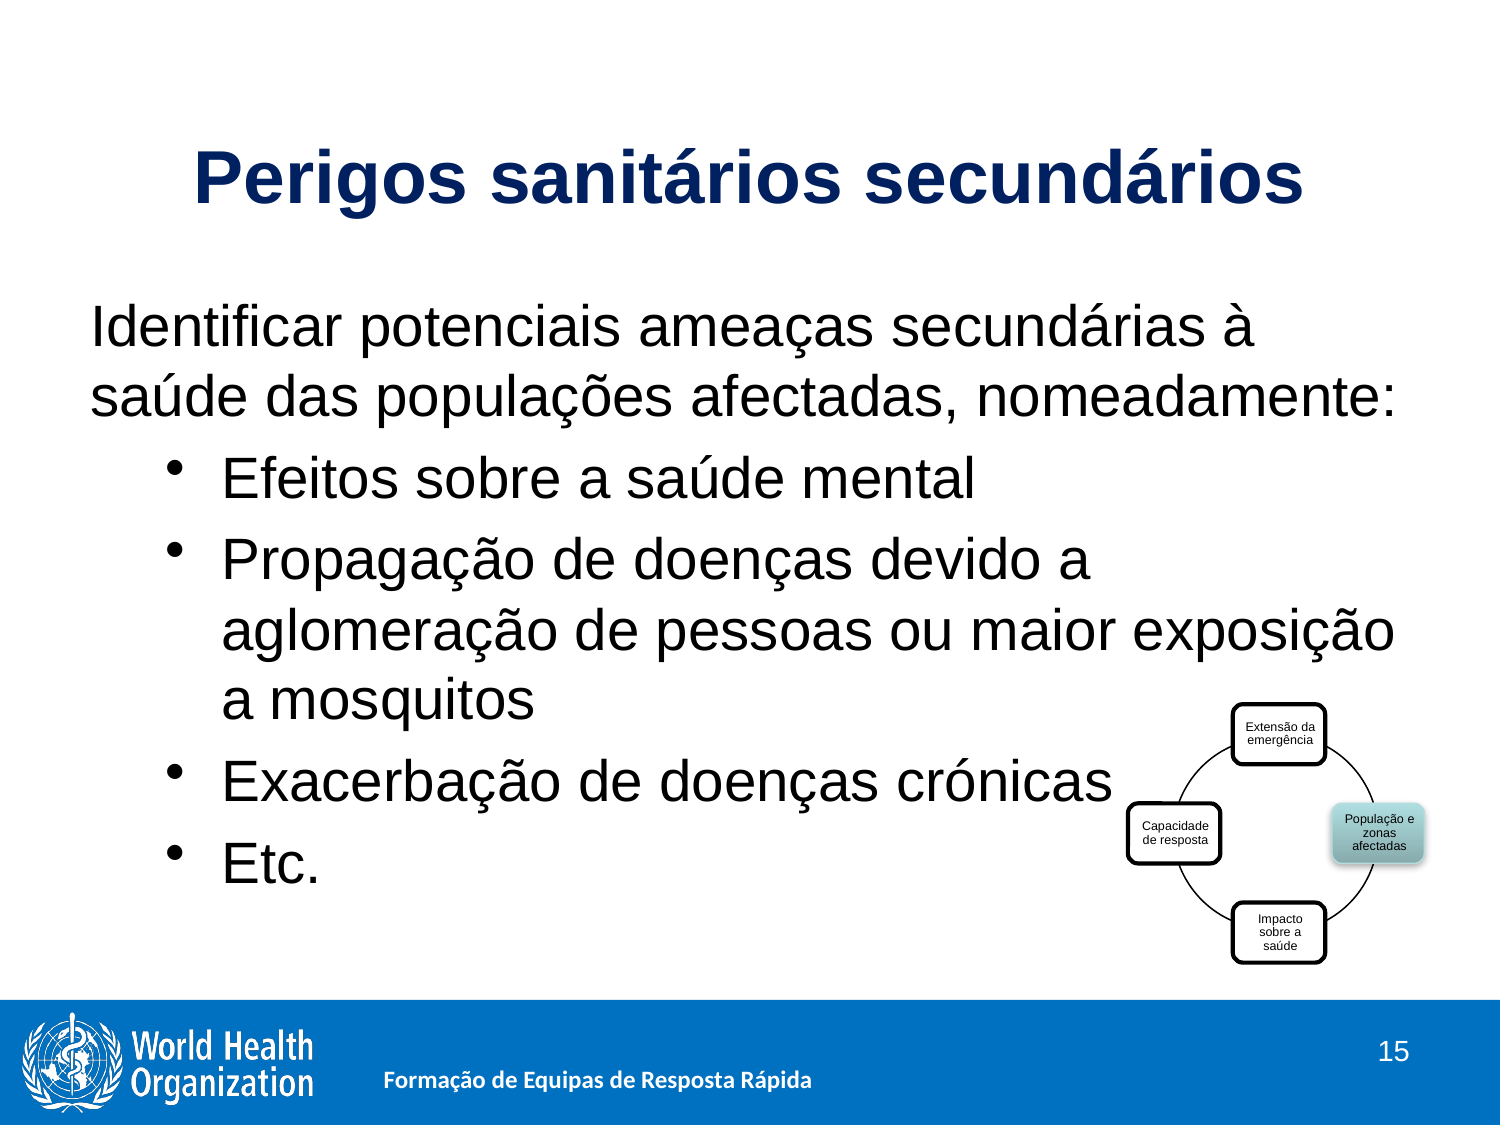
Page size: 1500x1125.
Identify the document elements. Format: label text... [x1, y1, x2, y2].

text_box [1127, 703, 1431, 963]
title Perigos sanitários secundários [74, 115, 1426, 232]
picture [21, 1012, 313, 1113]
slide_number 15 [1074, 1024, 1425, 1103]
list Identificar potenciais ameaças secundárias à saúde das populações afectadas, nomeadamente: Efeitos sobre a saúde mental Propagação de doenças devido a aglomeração de pessoas ou maior exposição a mosquitos Exacerbação de doenças crónicas Etc. [74, 280, 1426, 1024]
